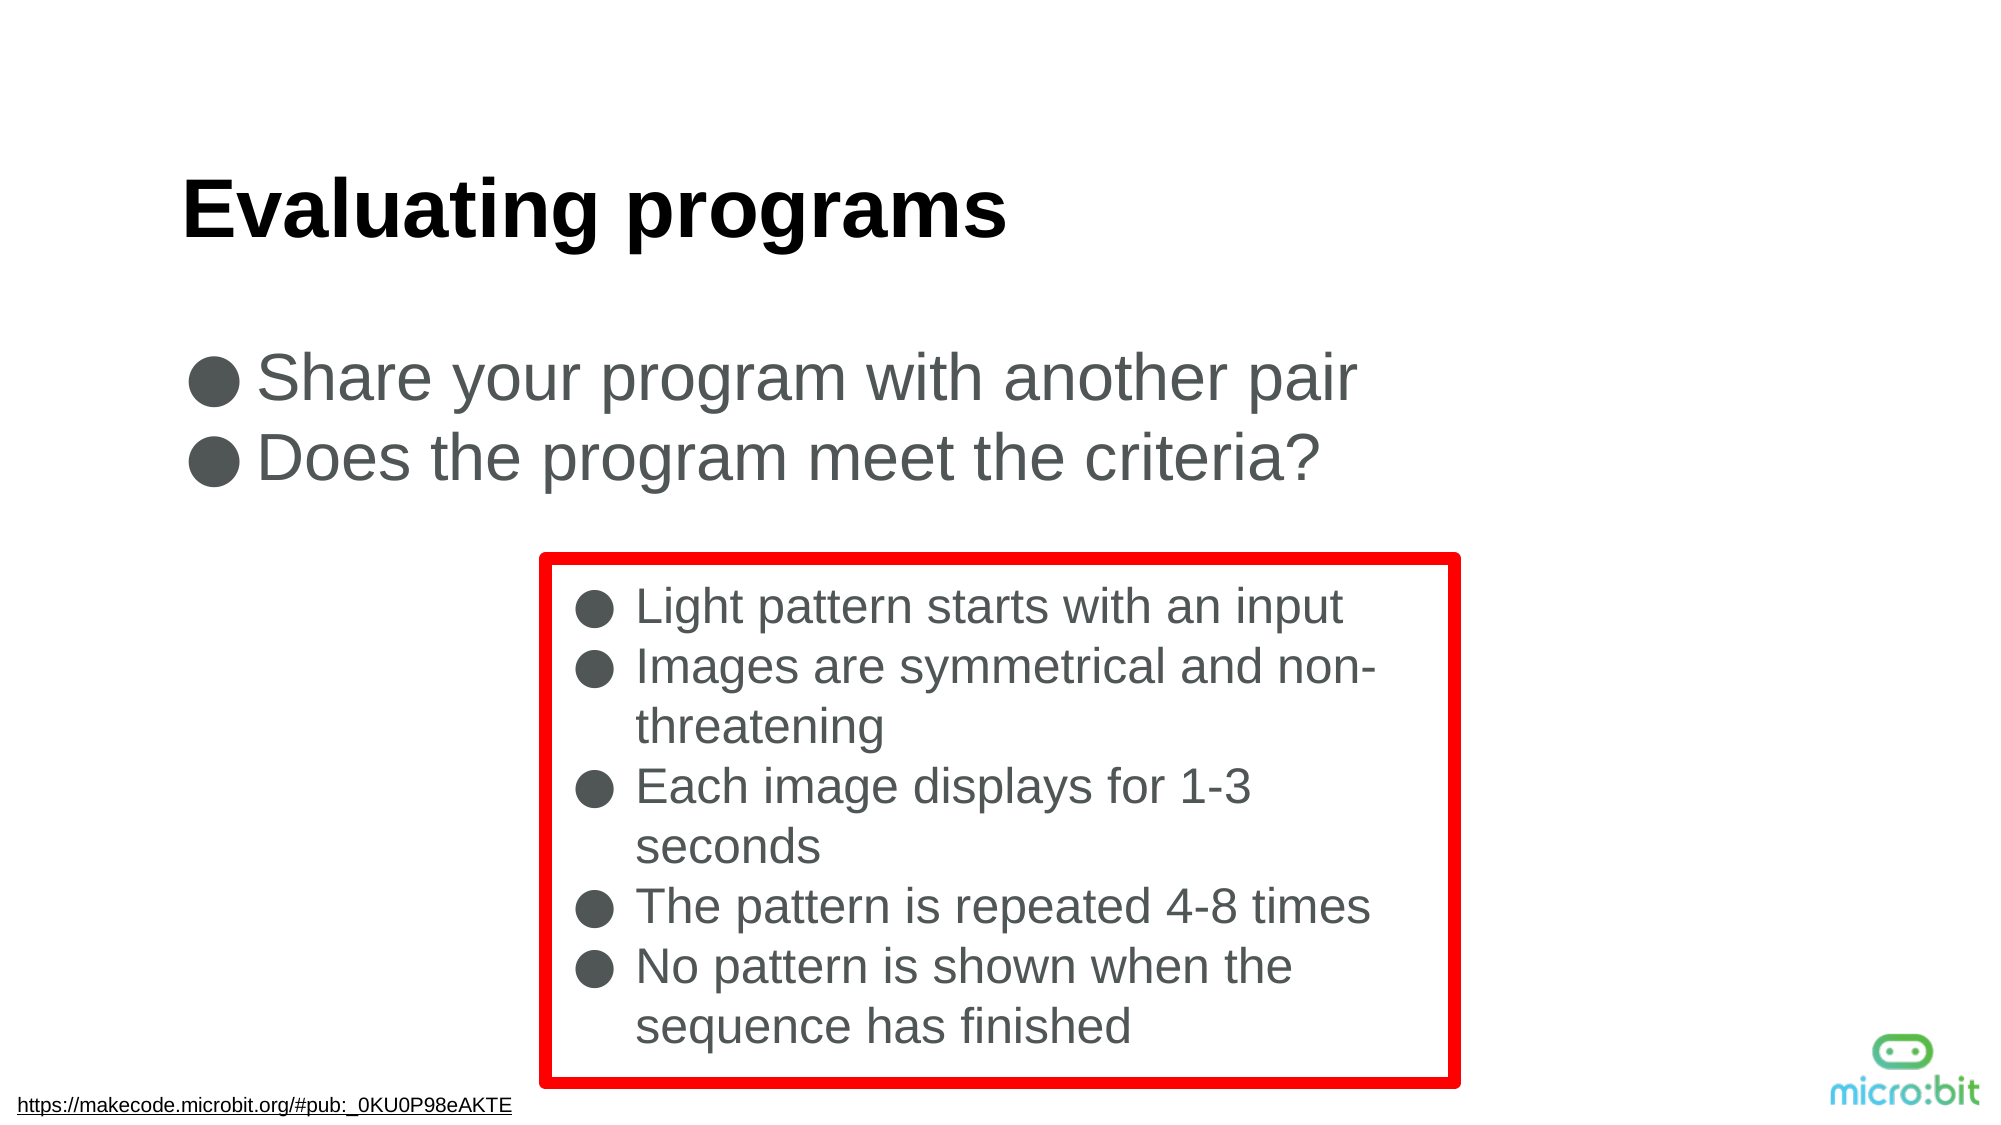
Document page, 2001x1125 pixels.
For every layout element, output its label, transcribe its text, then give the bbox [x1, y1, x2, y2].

text_box https://makecode.microbit.org/#pub:_0KU0P98eAKTE [2, 1084, 534, 1125]
picture [1830, 1029, 1980, 1106]
text_box Evaluating programs Share your program with another pair Does the program meet the criteria? [166, 60, 1918, 884]
text_box Light pattern starts with an input Images are symmetrical and non-threatening Each image displays for 1-3 seconds The pattern is repeated 4-8 times No pattern is shown when the sequence has finished [545, 558, 1455, 1083]
